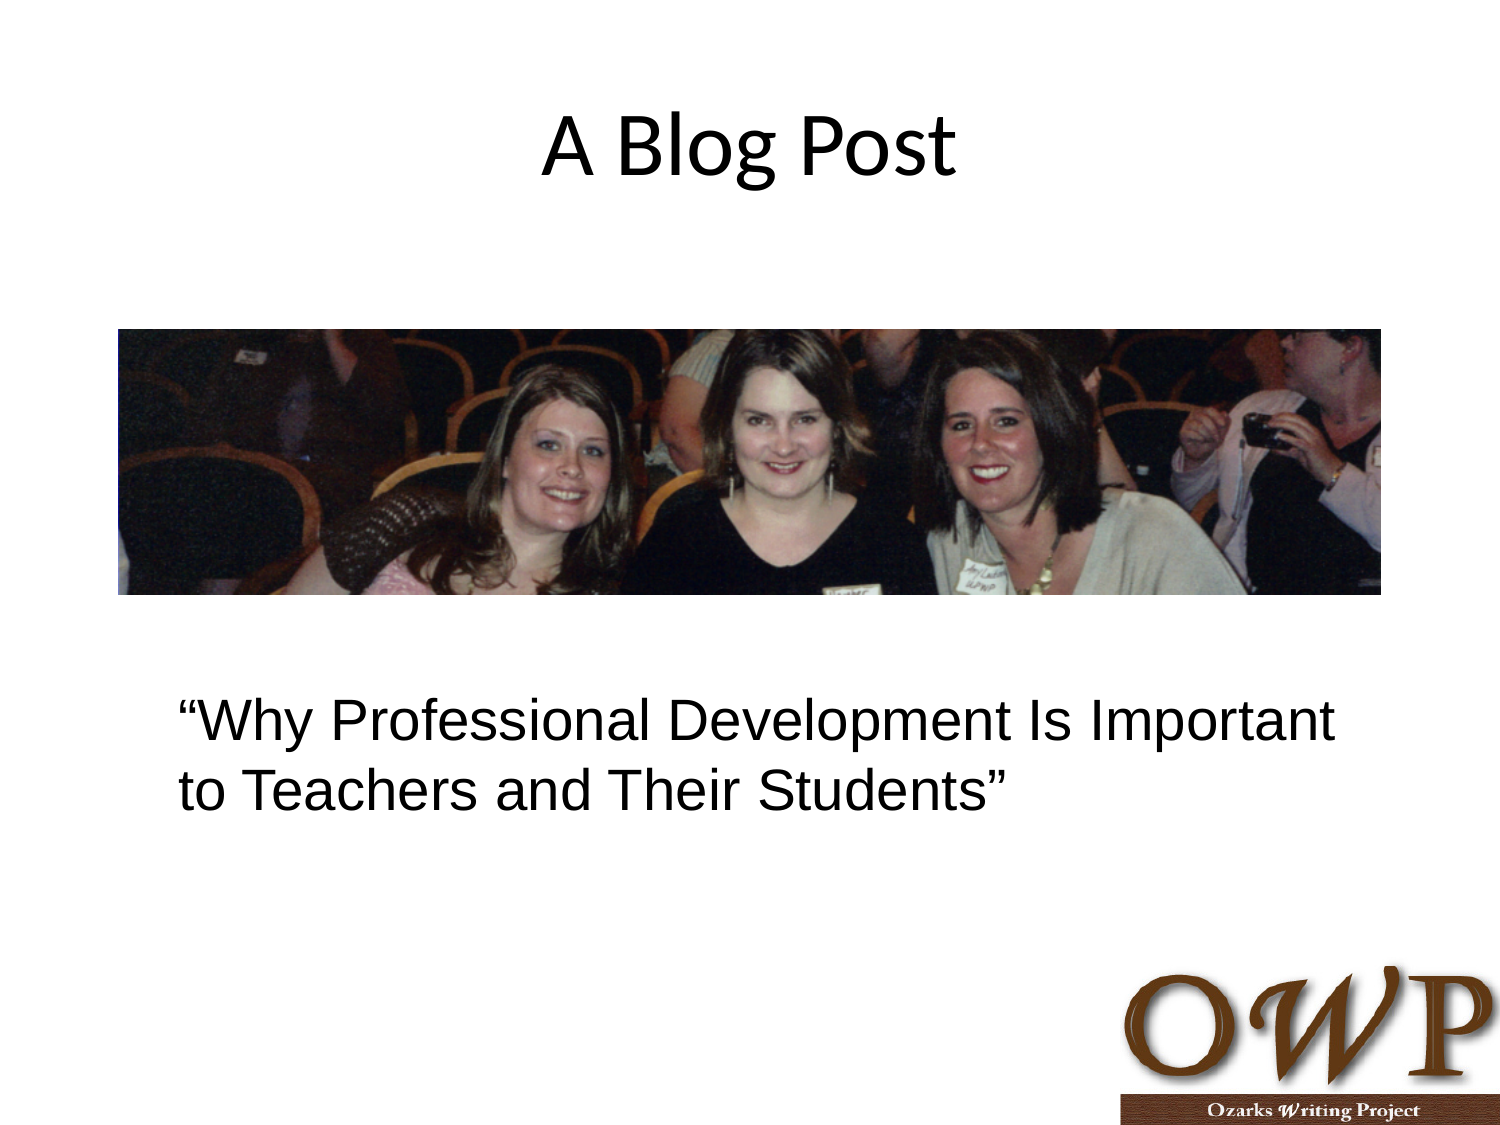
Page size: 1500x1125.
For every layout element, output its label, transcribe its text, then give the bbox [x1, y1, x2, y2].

text_box “Why Professional Development Is Important to Teachers and Their Students” [163, 674, 1425, 830]
title A Blog Post [74, 44, 1426, 233]
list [118, 329, 1382, 596]
picture [1120, 957, 1500, 1125]
